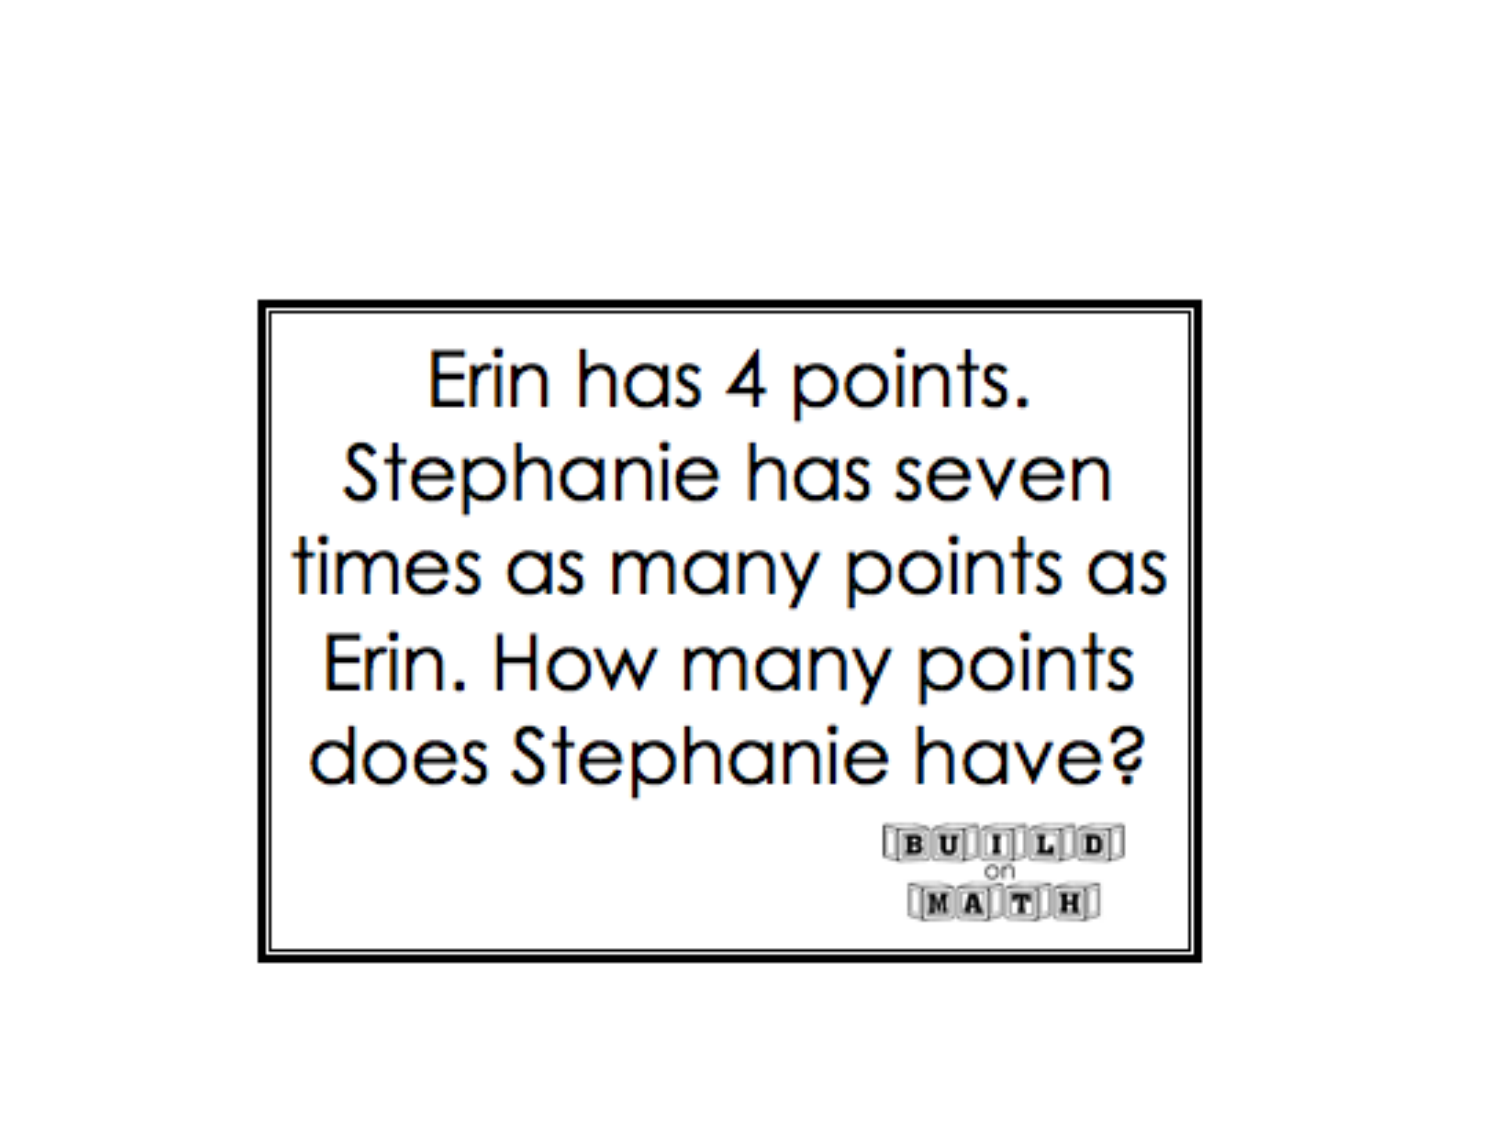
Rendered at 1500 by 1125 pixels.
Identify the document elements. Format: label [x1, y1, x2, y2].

list [74, 262, 1426, 1006]
